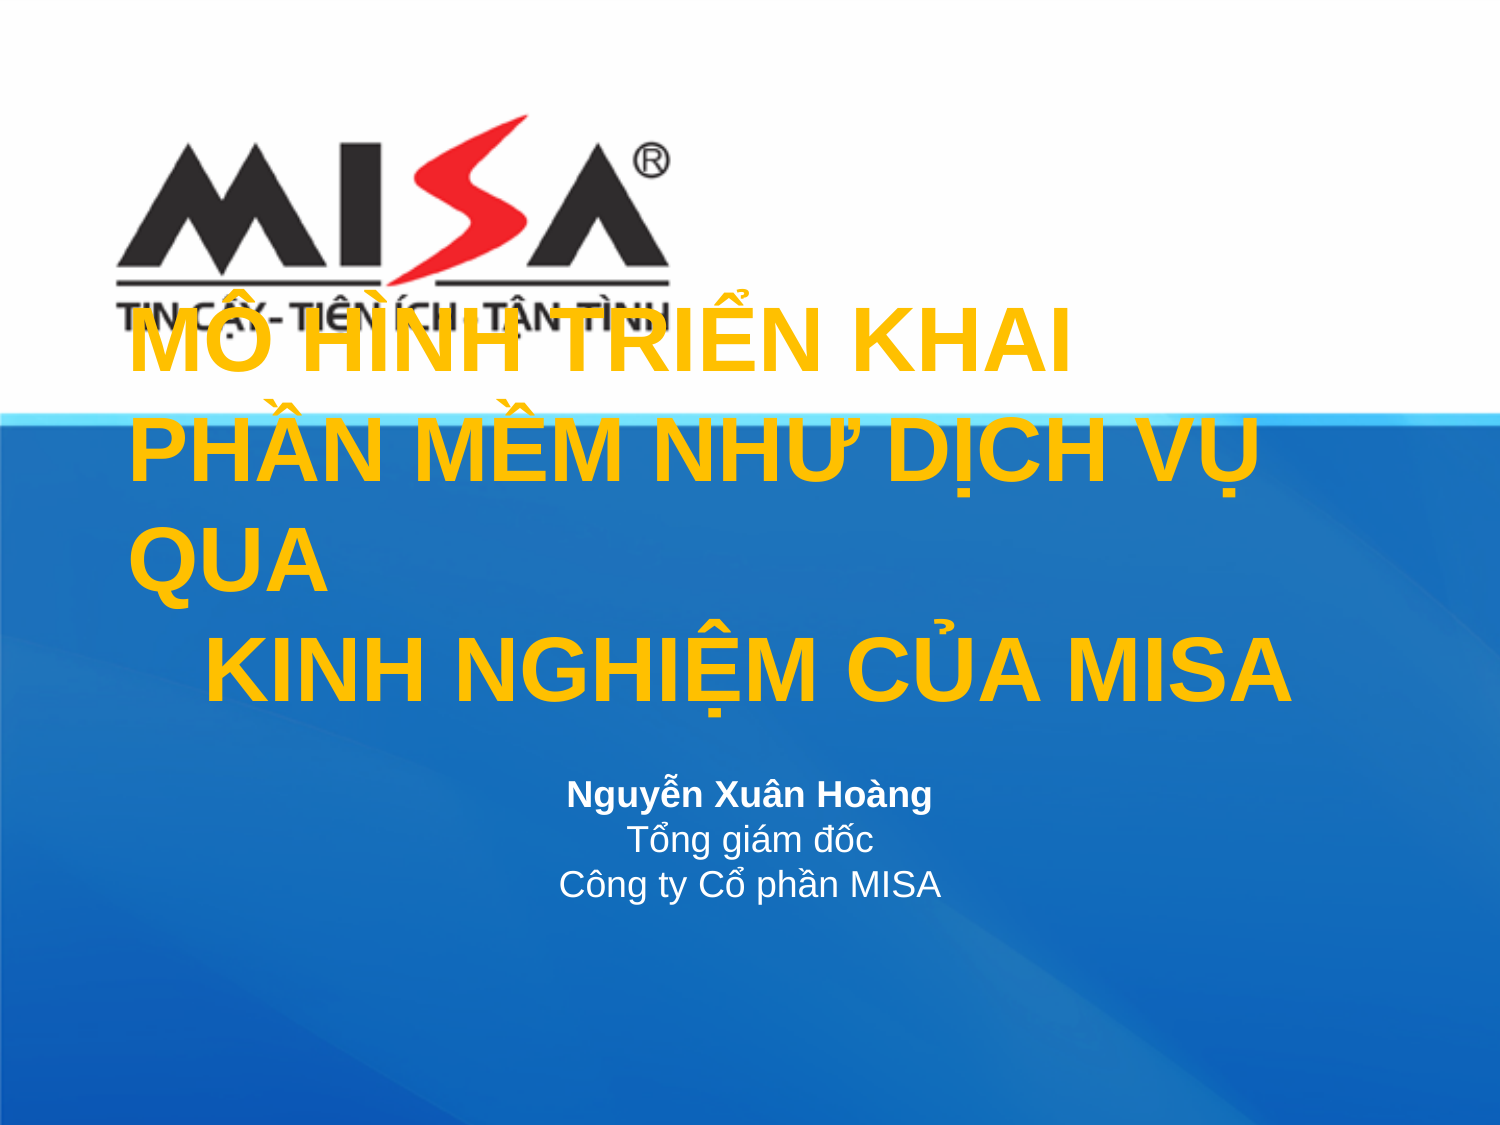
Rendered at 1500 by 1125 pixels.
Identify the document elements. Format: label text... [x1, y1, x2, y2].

text_box Nguyễn Xuân Hoàng Tổng giám đốc Công ty Cổ phần MISA [225, 762, 1275, 925]
picture [0, 0, 1500, 1125]
text_box MÔ HÌNH TRIỂN KHAI PHẦN MỀM NHƯ DỊCH VỤ QUA KINH NGHIỆM CỦA MISA [112, 349, 1388, 650]
